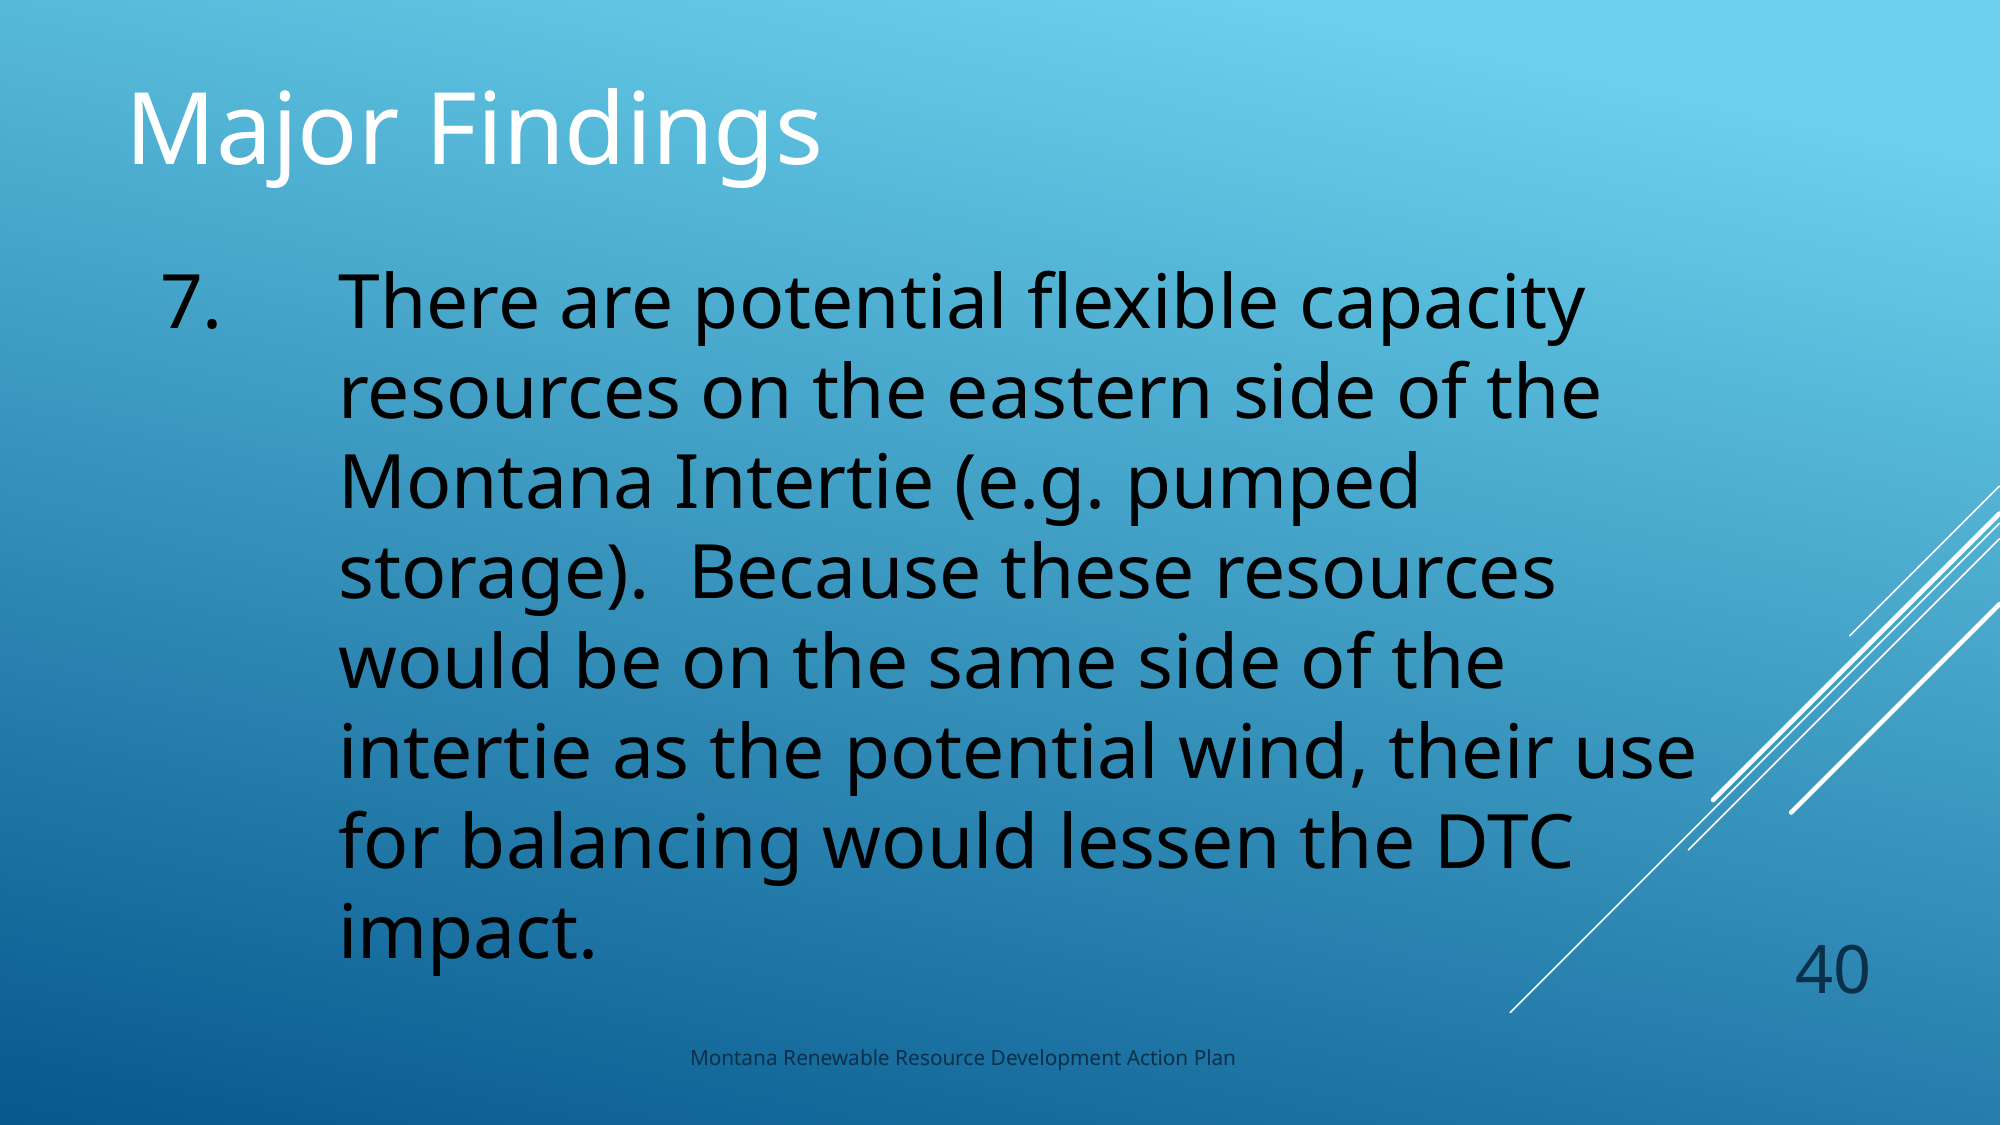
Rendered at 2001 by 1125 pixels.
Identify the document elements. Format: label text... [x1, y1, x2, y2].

text_box Major Findings [110, 56, 1874, 192]
slide_number 40 [1700, 915, 1888, 1025]
text_box There are potential flexible capacity resources on the eastern side of the Montana Intertie (e.g. pumped storage). Because these resources would be on the same side of the intertie as the potential wind, their use for balancing would lessen the DTC impact. [145, 246, 1763, 982]
footer Montana Renewable Resource Development Action Plan [675, 1037, 1425, 1098]
